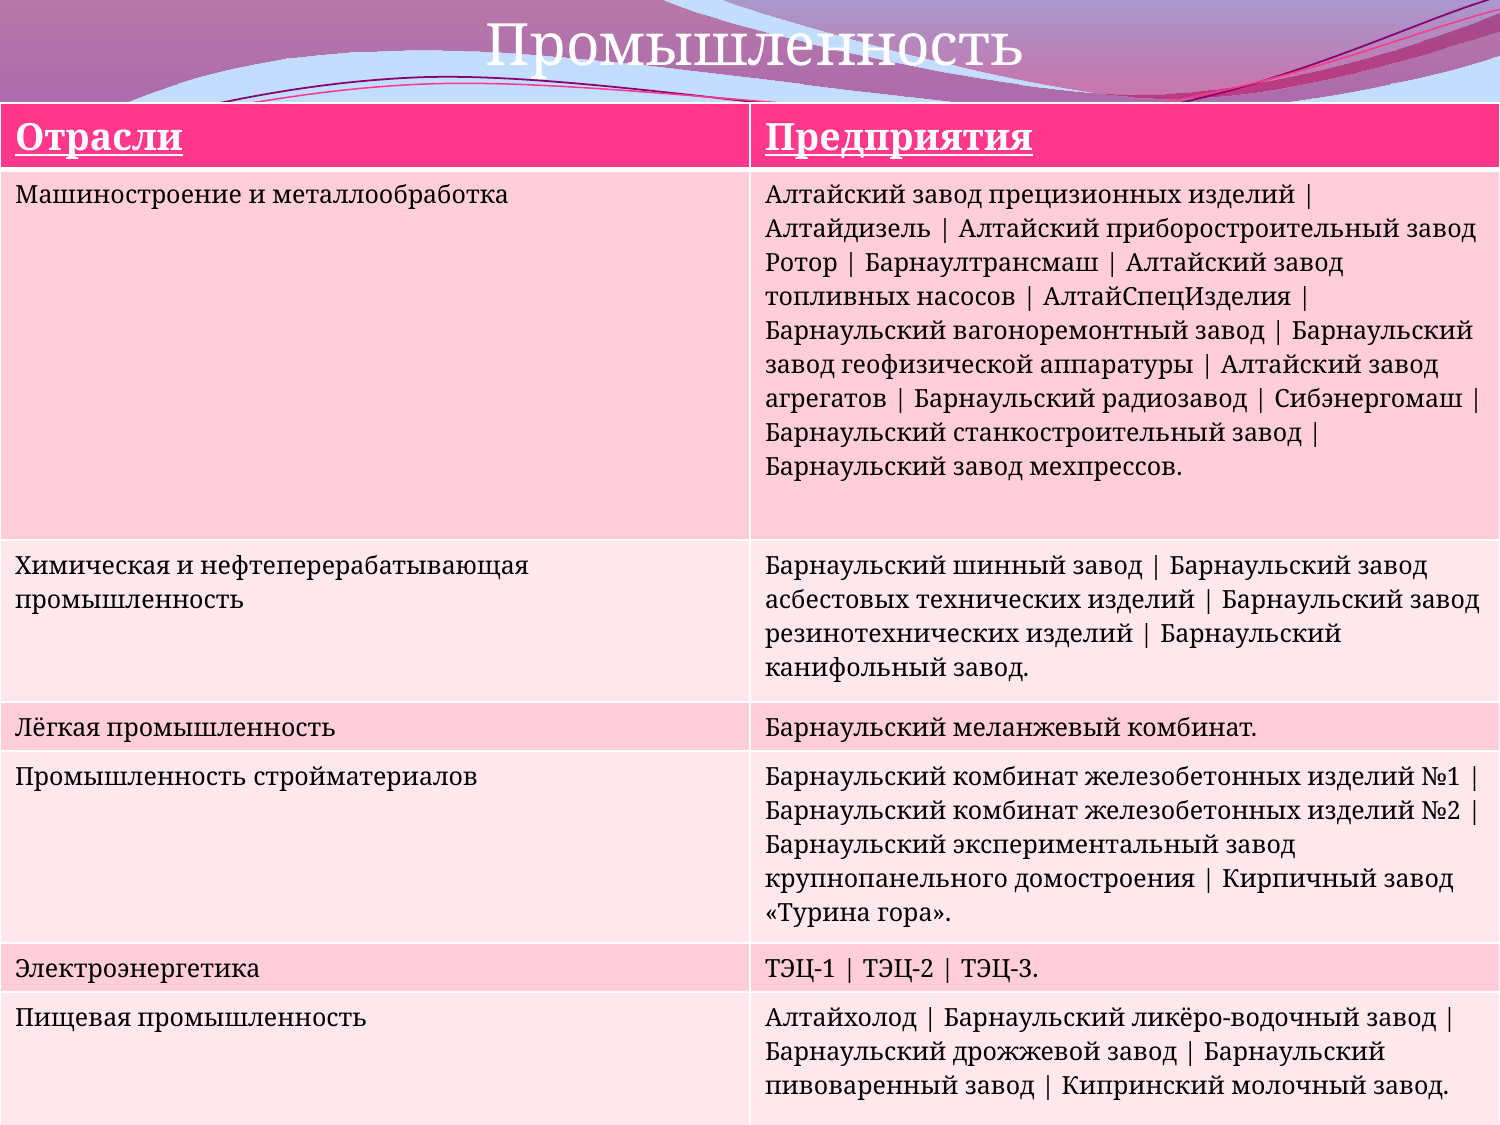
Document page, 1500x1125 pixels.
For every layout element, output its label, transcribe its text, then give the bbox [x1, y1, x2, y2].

table_cell Пищевая промышленность [1, 993, 749, 1125]
text_box Промышленность [471, 0, 1040, 85]
table_header Отрасли [1, 104, 749, 167]
table_cell Машиностроение и металлообработка [1, 172, 749, 539]
table_cell Барнаульский комбинат железобетонных изделий №1 | Барнаульский комбинат железобетонных изделий №2 | Барнаульский экспериментальный завод крупнопанельного домостроения | Кирпичный завод «Турина гора». [751, 752, 1499, 942]
table_cell Промышленность стройматериалов [1, 752, 749, 942]
table_cell Барнаульский меланжевый комбинат. [751, 703, 1499, 750]
table_cell Барнаульский шинный завод | Барнаульский завод асбестовых технических изделий | Барнаульский завод резинотехнических изделий | Барнаульский канифольный завод. [751, 541, 1499, 701]
table_cell Электроэнергетика [1, 944, 749, 991]
table_cell ТЭЦ-1 | ТЭЦ-2 | ТЭЦ-3. [751, 944, 1499, 991]
table_header Предприятия [751, 104, 1499, 167]
table_cell Алтайхолод | Барнаульский ликёро-водочный завод | Барнаульский дрожжевой завод | Барнаульский пивоваренный завод | Кипринский молочный завод. [751, 993, 1499, 1125]
table_cell Алтайский завод прецизионных изделий | Алтайдизель | Алтайский приборостроительный завод Ротор | Барнаултрансмаш | Алтайский завод топливных насосов | АлтайСпецИзделия | Барнаульский вагоноремонтный завод | Барнаульский завод геофизической аппаратуры | Алтайский завод агрегатов | Барнаульский радиозавод | Сибэнергомаш | Барнаульский станкостроительный завод | Барнаульский завод мехпрессов. [751, 172, 1499, 539]
table_cell Лёгкая промышленность [1, 703, 749, 750]
table_cell Химическая и нефтеперерабатывающая промышленность [1, 541, 749, 701]
